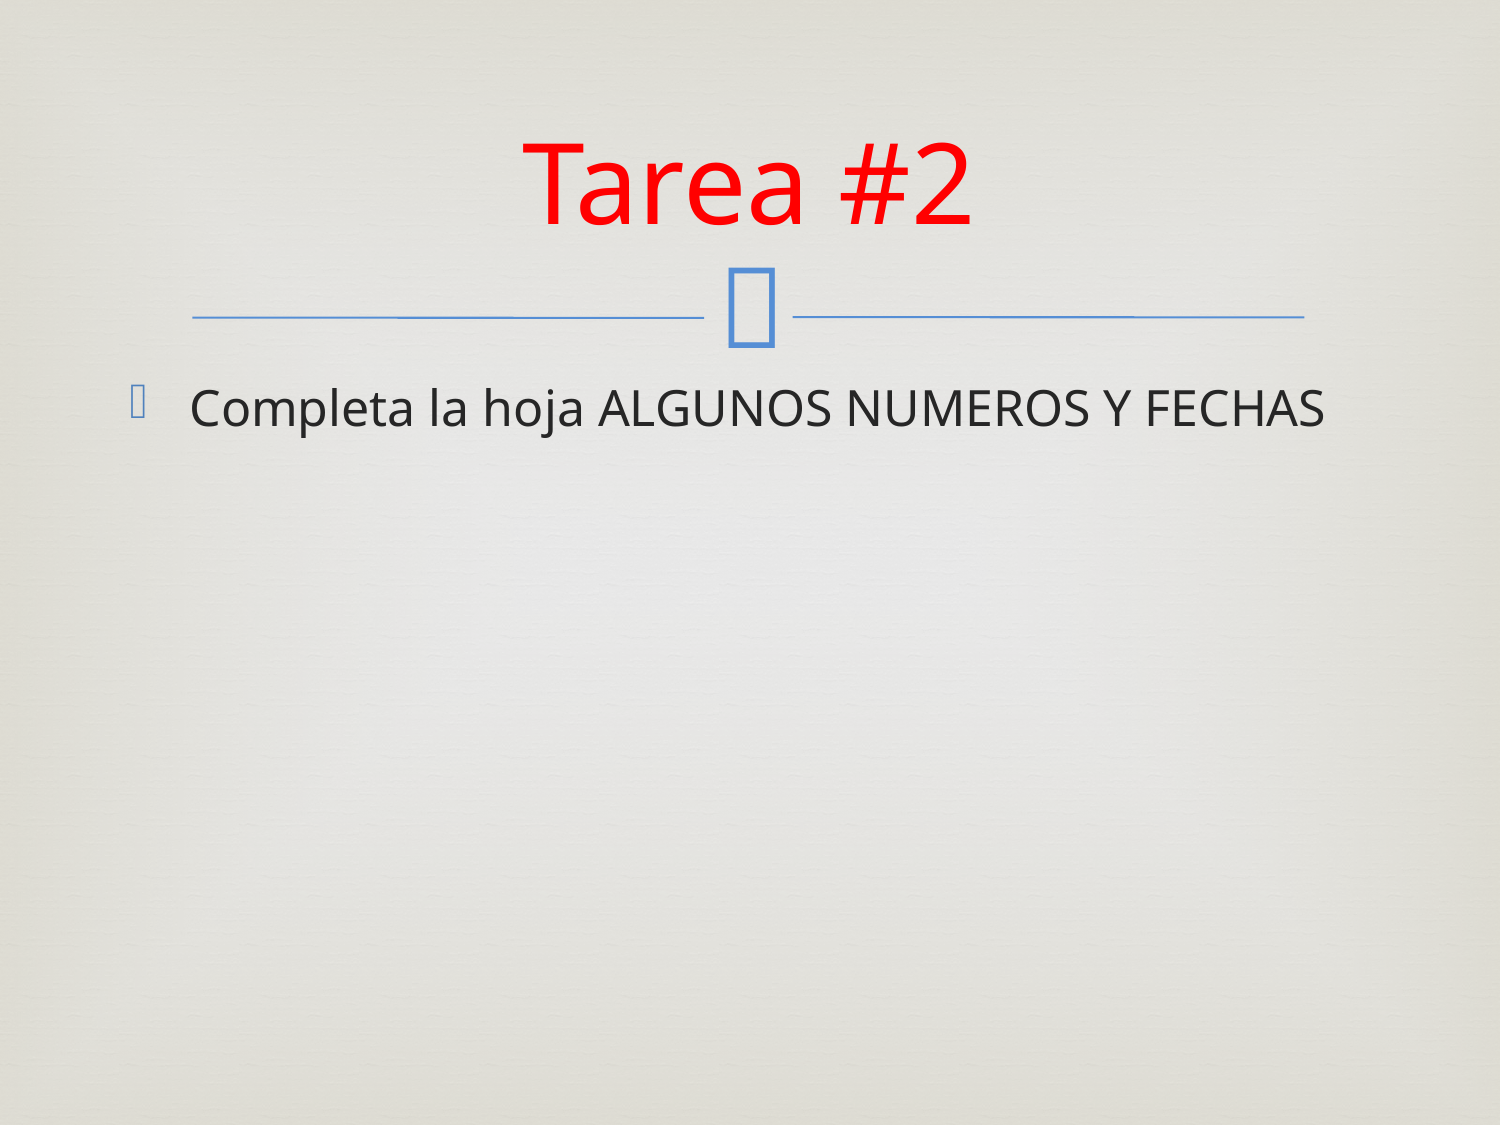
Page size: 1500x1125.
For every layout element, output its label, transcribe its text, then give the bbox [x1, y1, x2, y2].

list Completa la hoja ALGUNOS NUMEROS Y FECHAS [114, 368, 1386, 1005]
title Tarea #2 [112, 93, 1386, 267]
